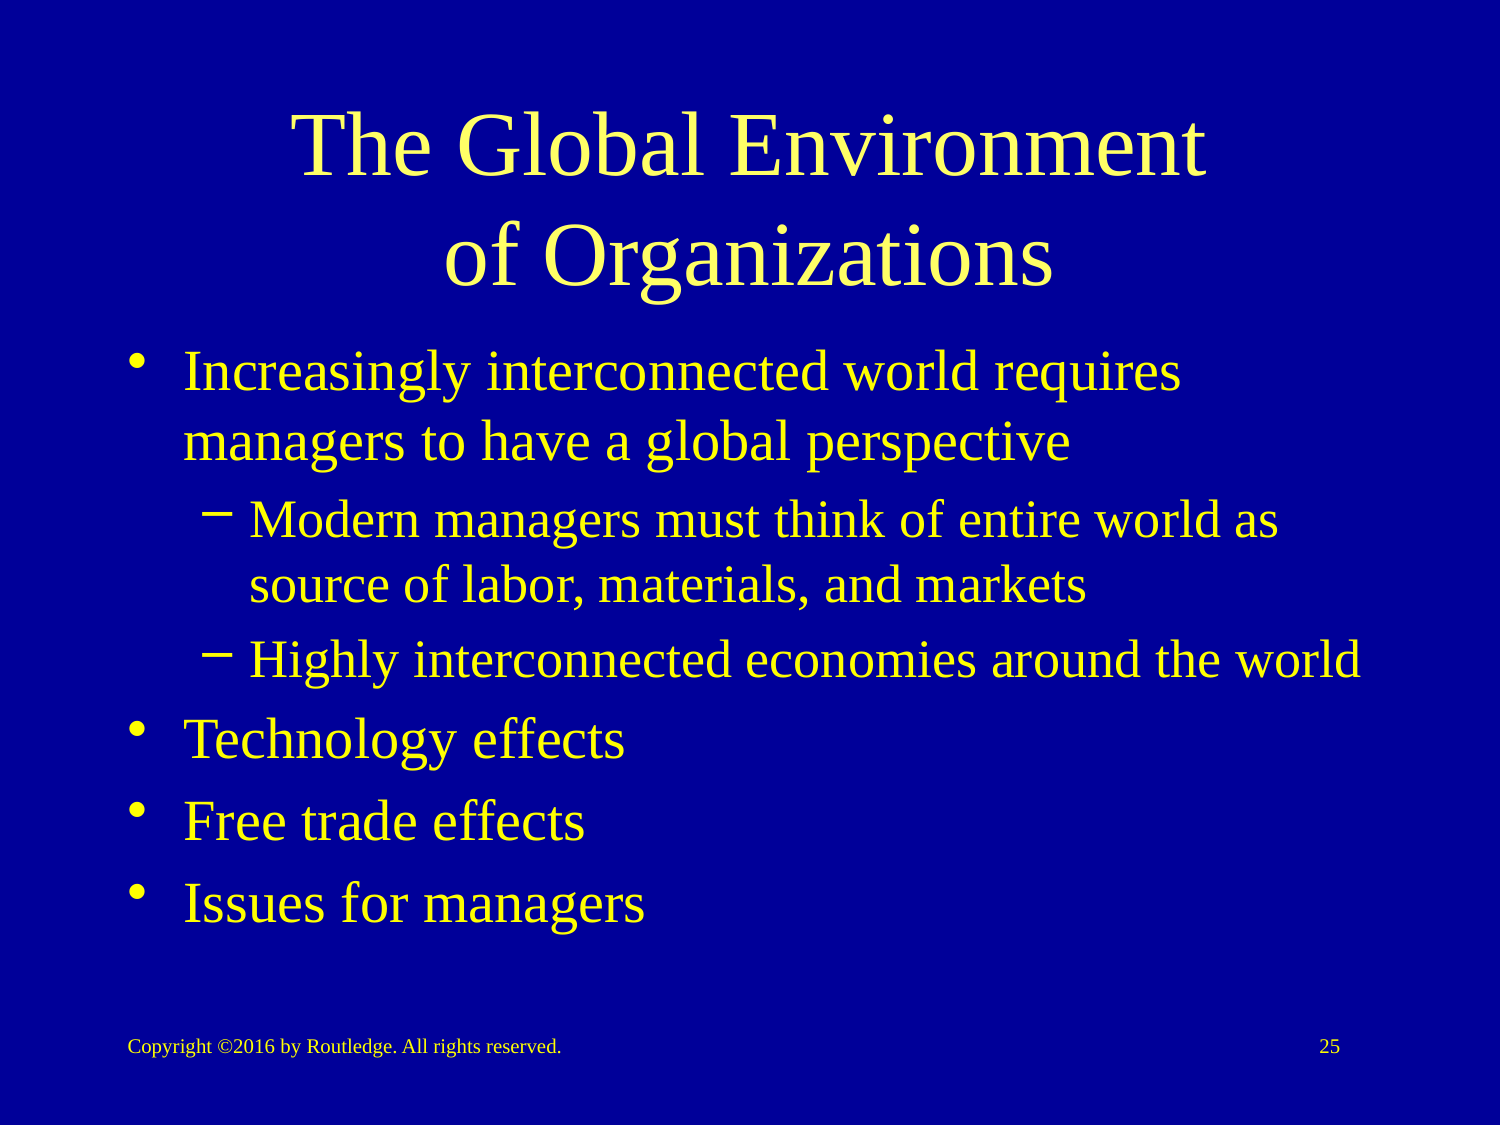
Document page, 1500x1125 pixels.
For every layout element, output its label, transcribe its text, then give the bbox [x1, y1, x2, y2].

list Increasingly interconnected world requires managers to have a global perspective Modern managers must think of entire world as source of labor, materials, and markets Highly interconnected economies around the world Technology effects Free trade effects Issues for managers [112, 324, 1388, 1000]
slide_number 25 [1303, 1024, 1388, 1101]
title The Global Environment of Organizations [112, 99, 1388, 288]
footer Copyright ©2016 by Routledge. All rights reserved. [111, 1024, 1267, 1101]
